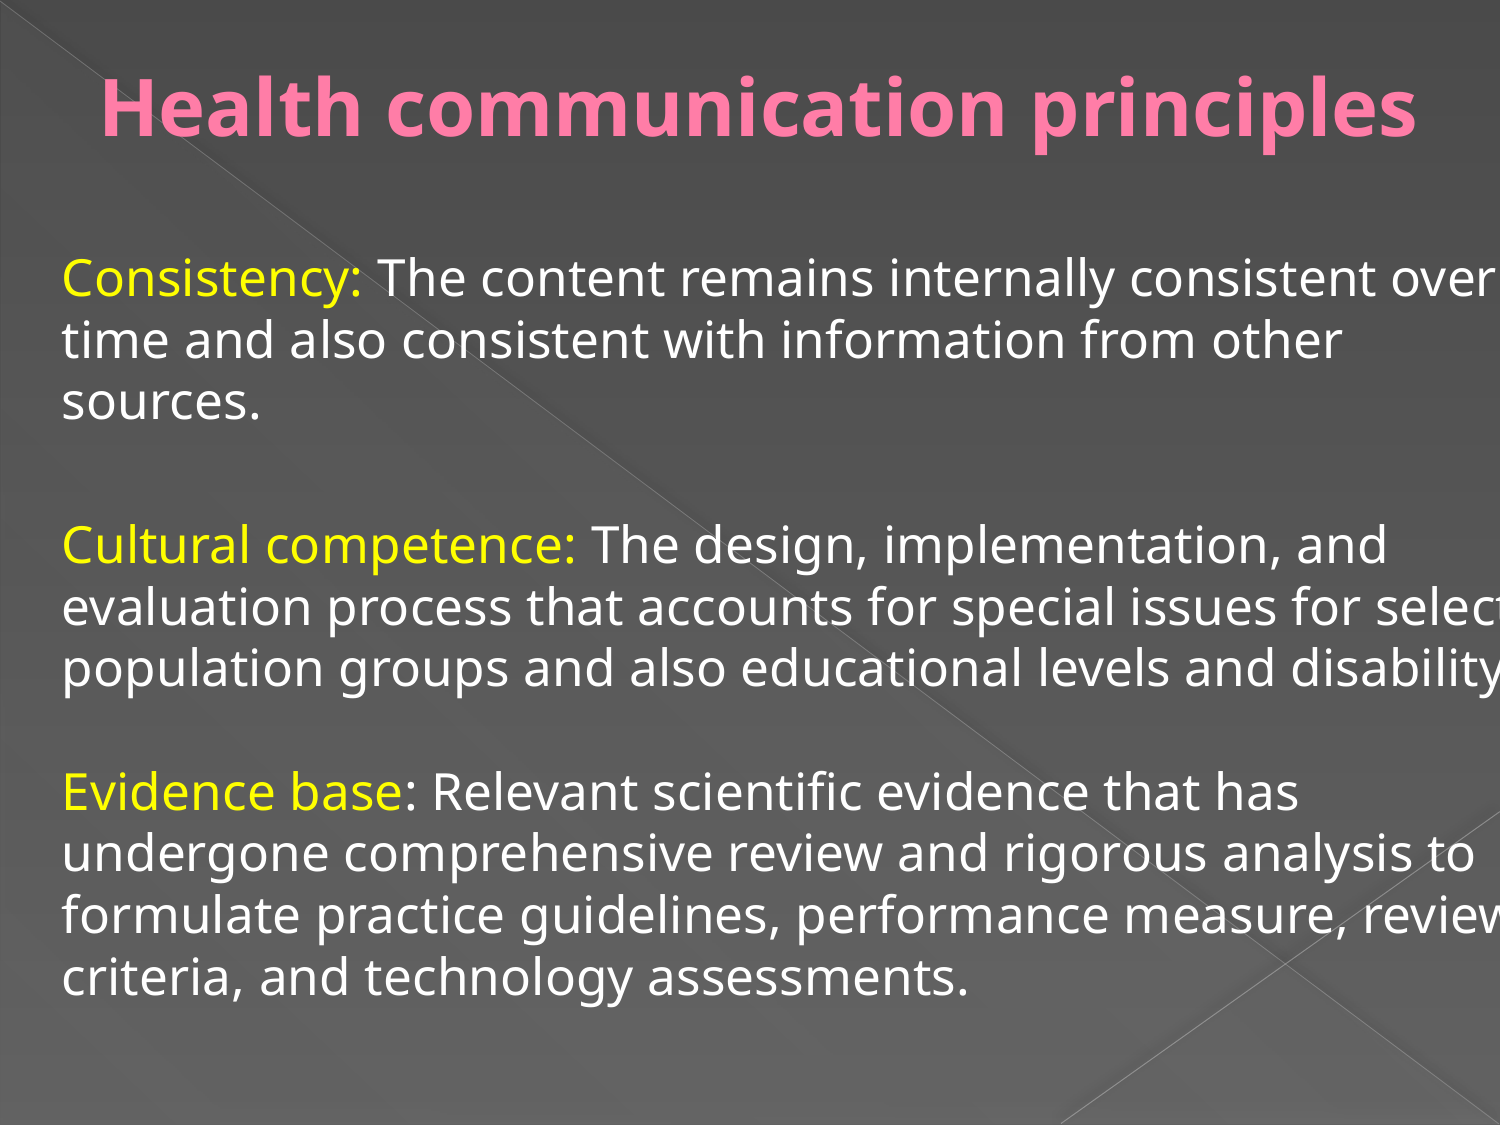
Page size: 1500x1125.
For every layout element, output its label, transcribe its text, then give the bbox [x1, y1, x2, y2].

list Consistency: The content remains internally consistent over time and also consistent with information from other sources. Cultural competence: The design, implementation, and evaluation process that accounts for special issues for select population groups and also educational levels and disability. Evidence base: Relevant scientific evidence that has undergone comprehensive review and rigorous analysis to formulate practice guidelines, performance measure, review criteria, and technology assessments. [37, 237, 1500, 1125]
title Health communication principles [3, 37, 1453, 267]
